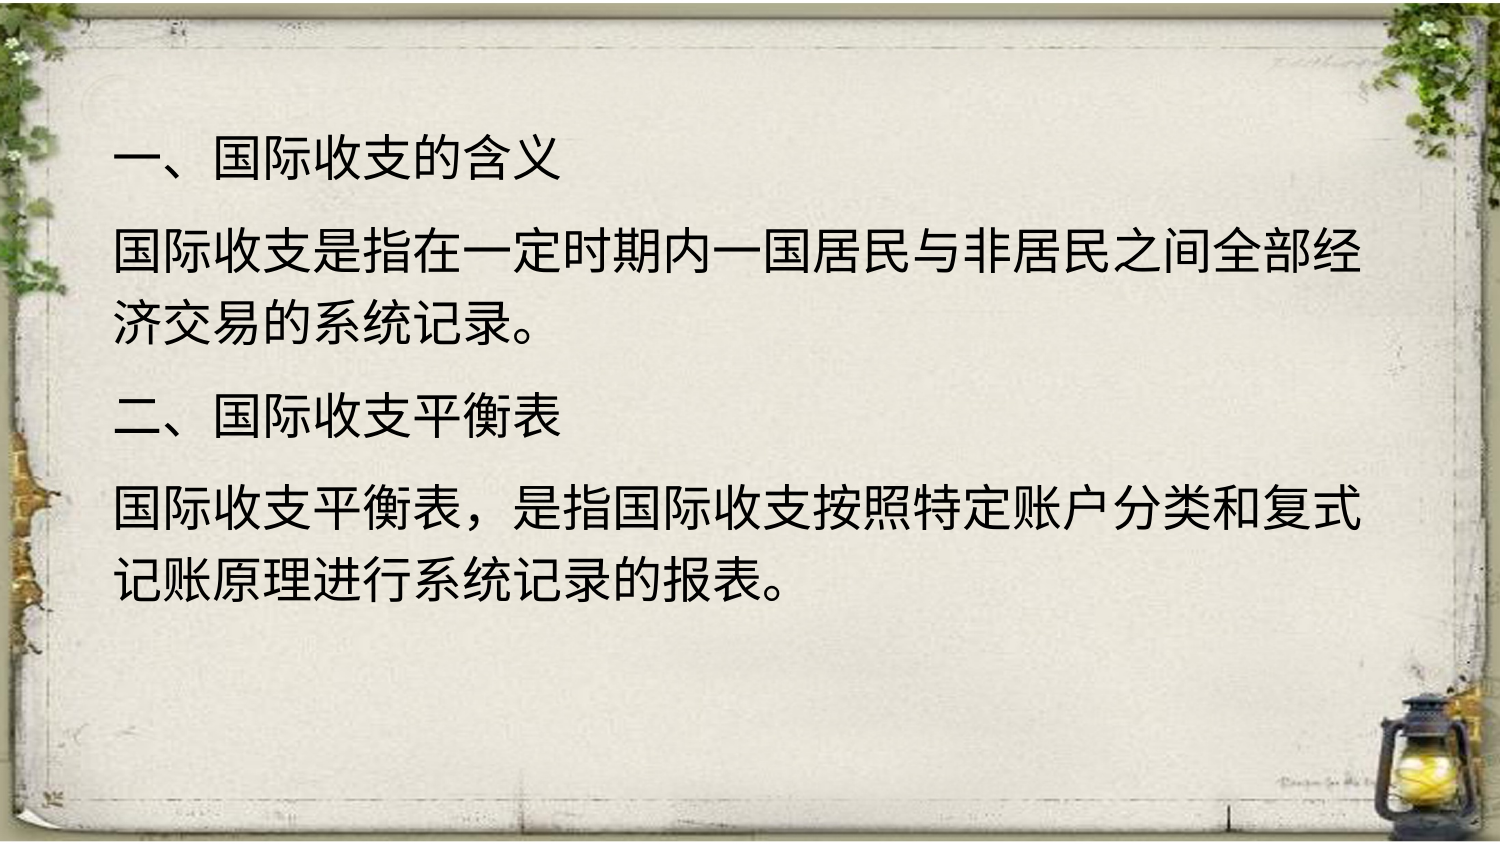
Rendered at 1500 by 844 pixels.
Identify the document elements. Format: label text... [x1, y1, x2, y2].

list 一、国际收支的含义 国际收支是指在一定时期内一国居民与非居民之间全部经济交易的系统记录。 二、国际收支平衡表 国际收支平衡表，是指国际收支按照特定账户分类和复式记账原理进行系统记录的报表。 [97, 106, 1391, 739]
picture [0, 0, 1500, 844]
